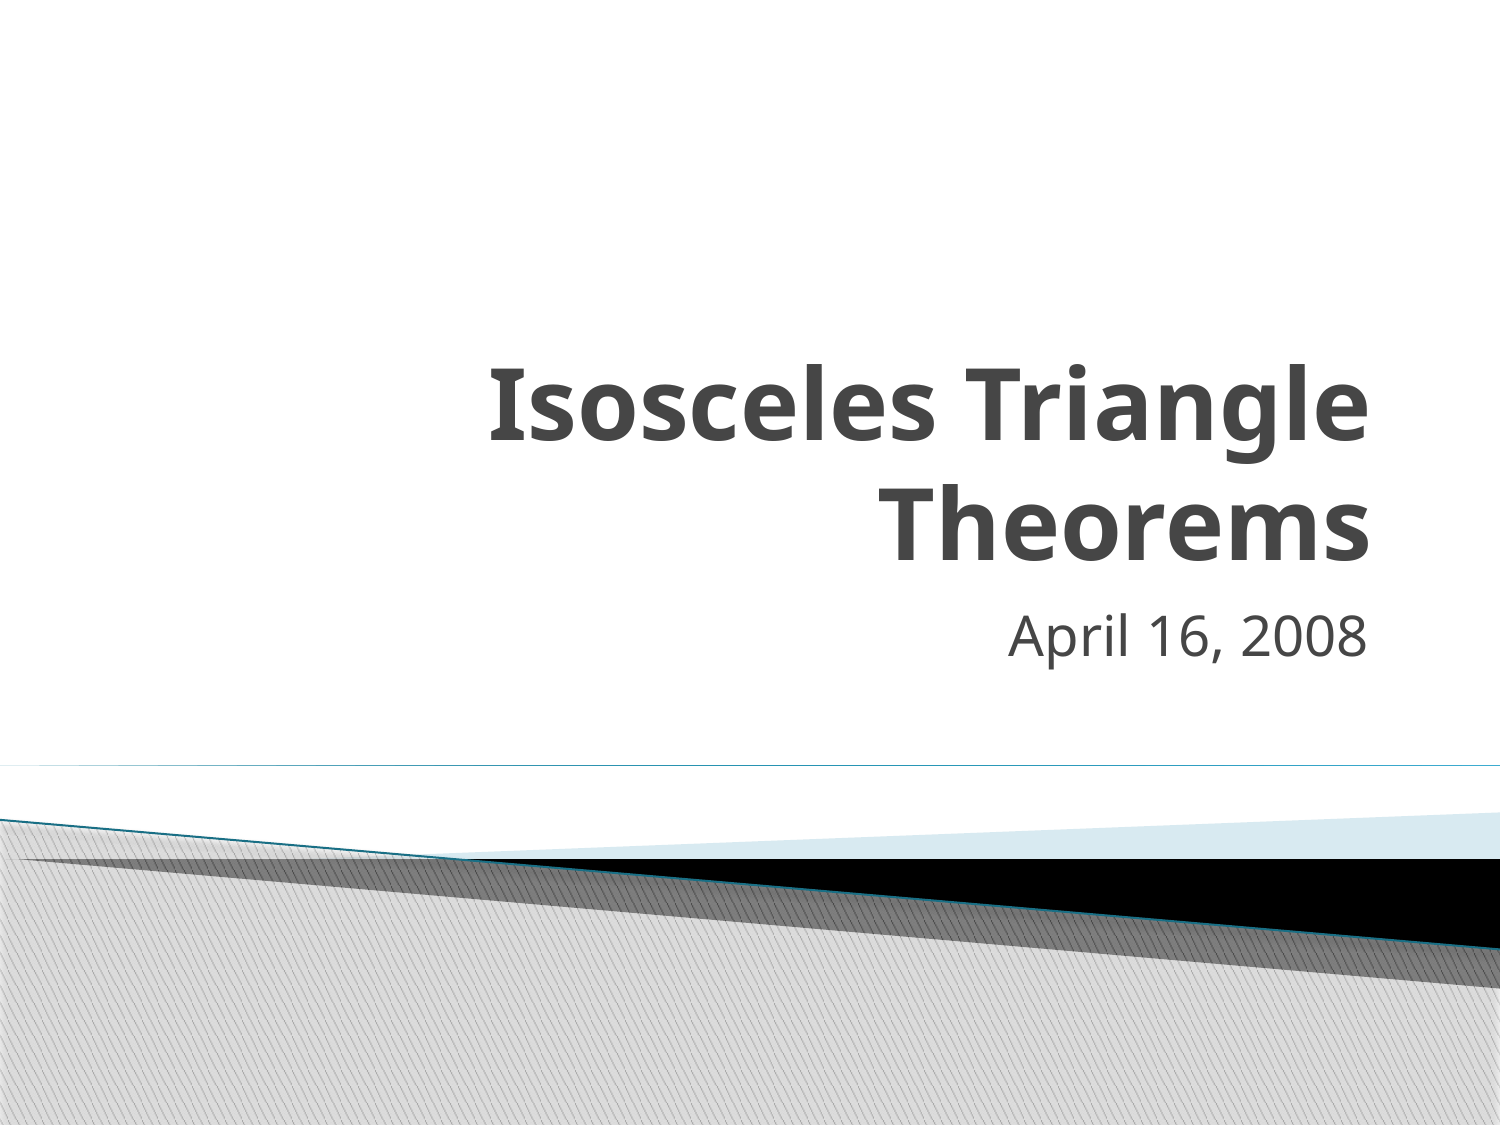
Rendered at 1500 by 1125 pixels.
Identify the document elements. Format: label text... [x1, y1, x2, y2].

title Isosceles Triangle Theorems [112, 287, 1388, 588]
subtitle April 16, 2008 [112, 592, 1388, 790]
picture [5, 859, 1500, 989]
